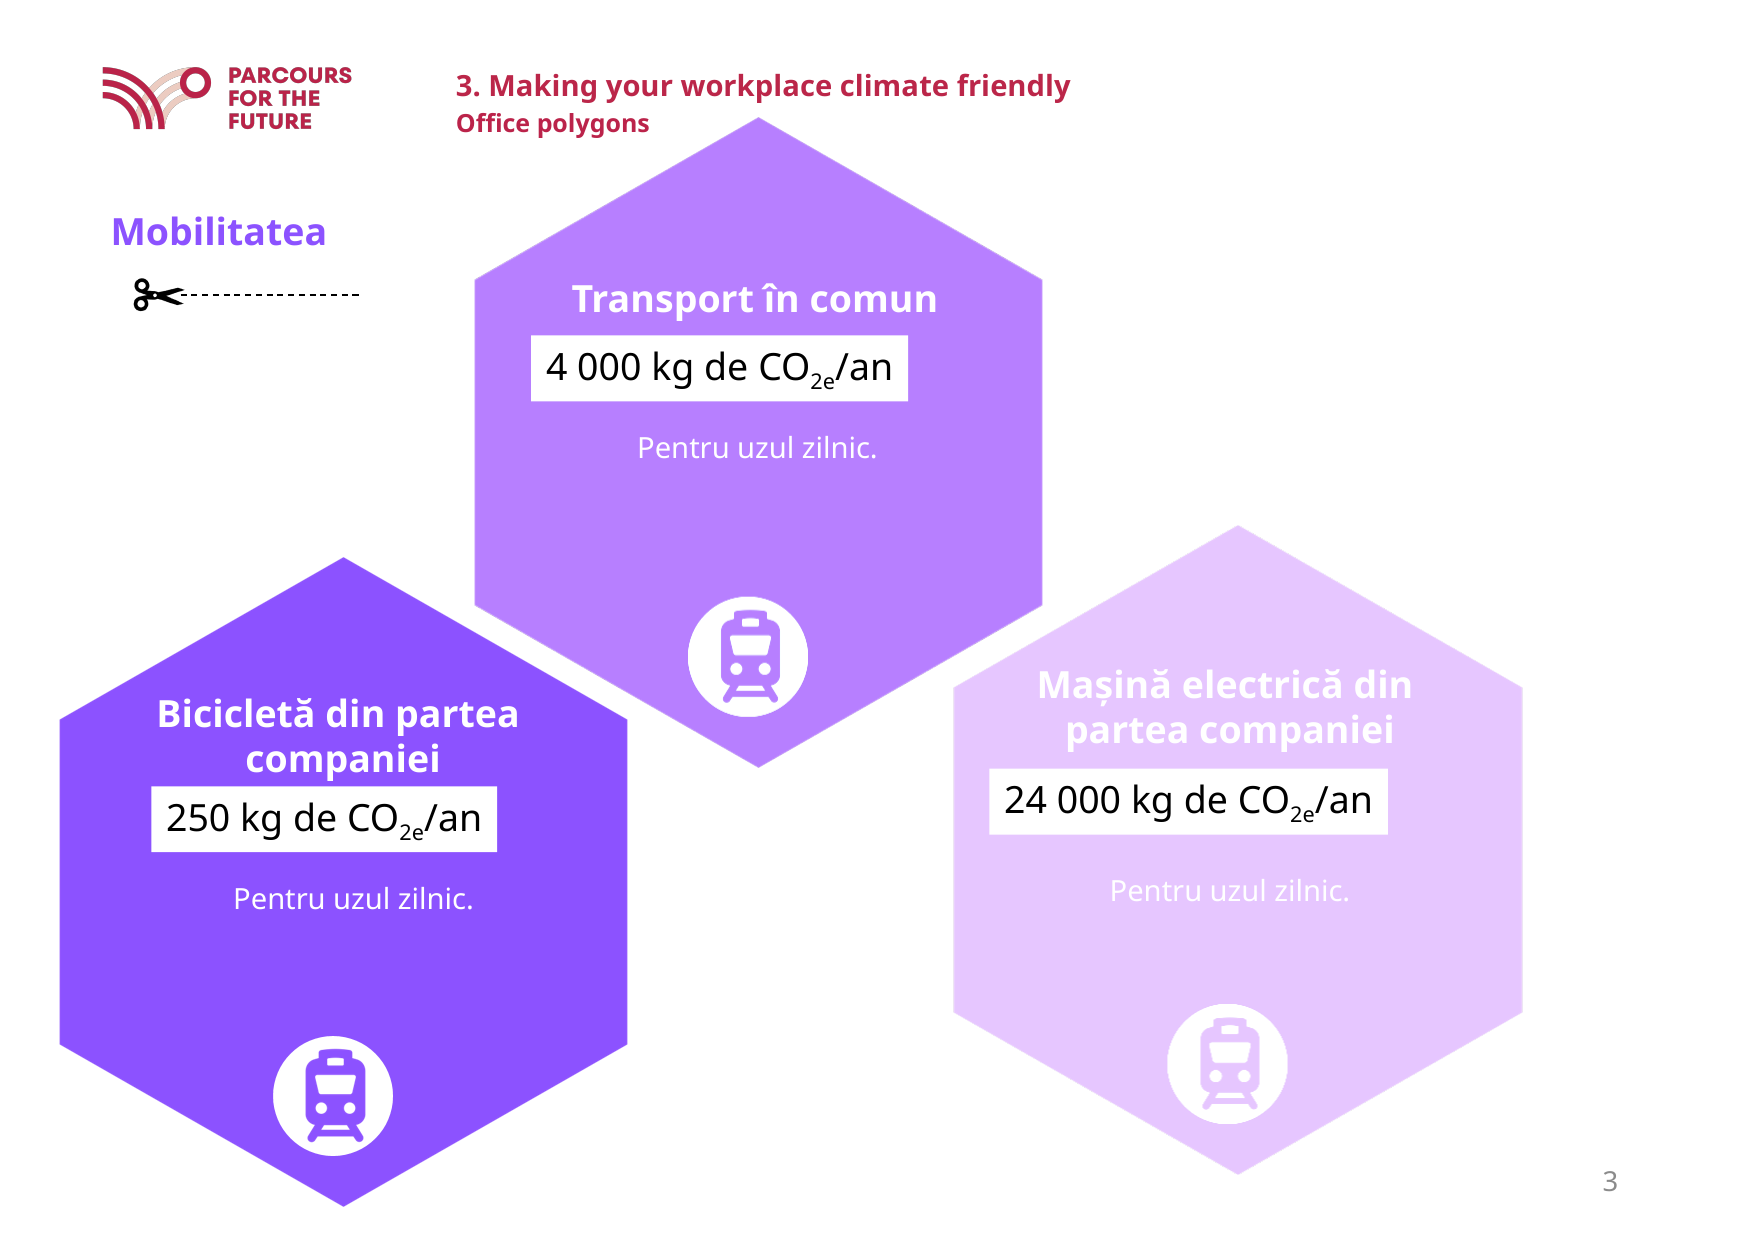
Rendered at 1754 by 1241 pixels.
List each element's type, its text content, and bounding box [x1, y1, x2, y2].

text_box Mobilitatea [95, 200, 343, 261]
picture [116, 254, 198, 336]
picture [0, 33, 1644, 1241]
